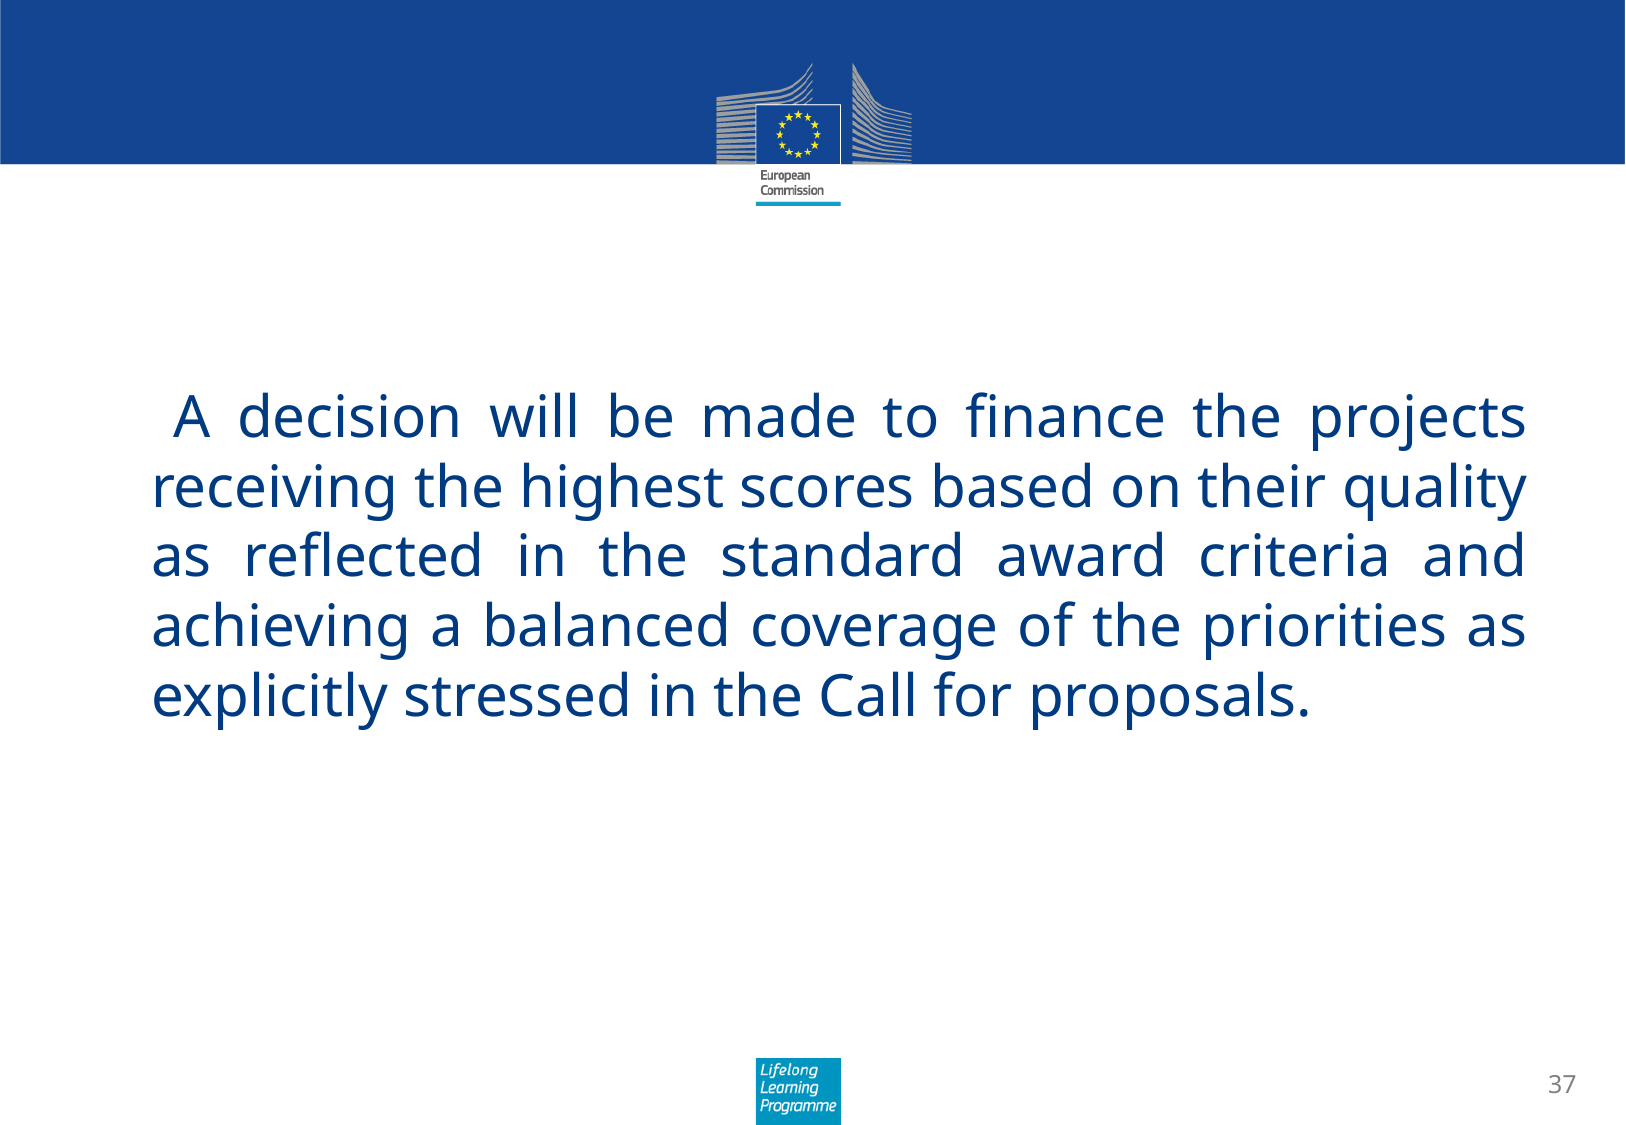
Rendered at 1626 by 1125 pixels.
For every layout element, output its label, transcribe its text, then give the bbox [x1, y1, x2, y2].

picture [785, 1102, 792, 1109]
list A decision will be made to finance the projects receiving the highest scores based on their quality as reflected in the standard award criteria and achieving a balanced coverage of the priorities as explicitly stressed in the Call for proposals. [79, 185, 1543, 929]
picture [780, 1104, 788, 1113]
slide_number 37 [1212, 1060, 1592, 1125]
picture [0, 0, 1625, 1125]
picture [775, 1086, 782, 1093]
picture [826, 1102, 834, 1111]
picture [810, 1070, 816, 1078]
